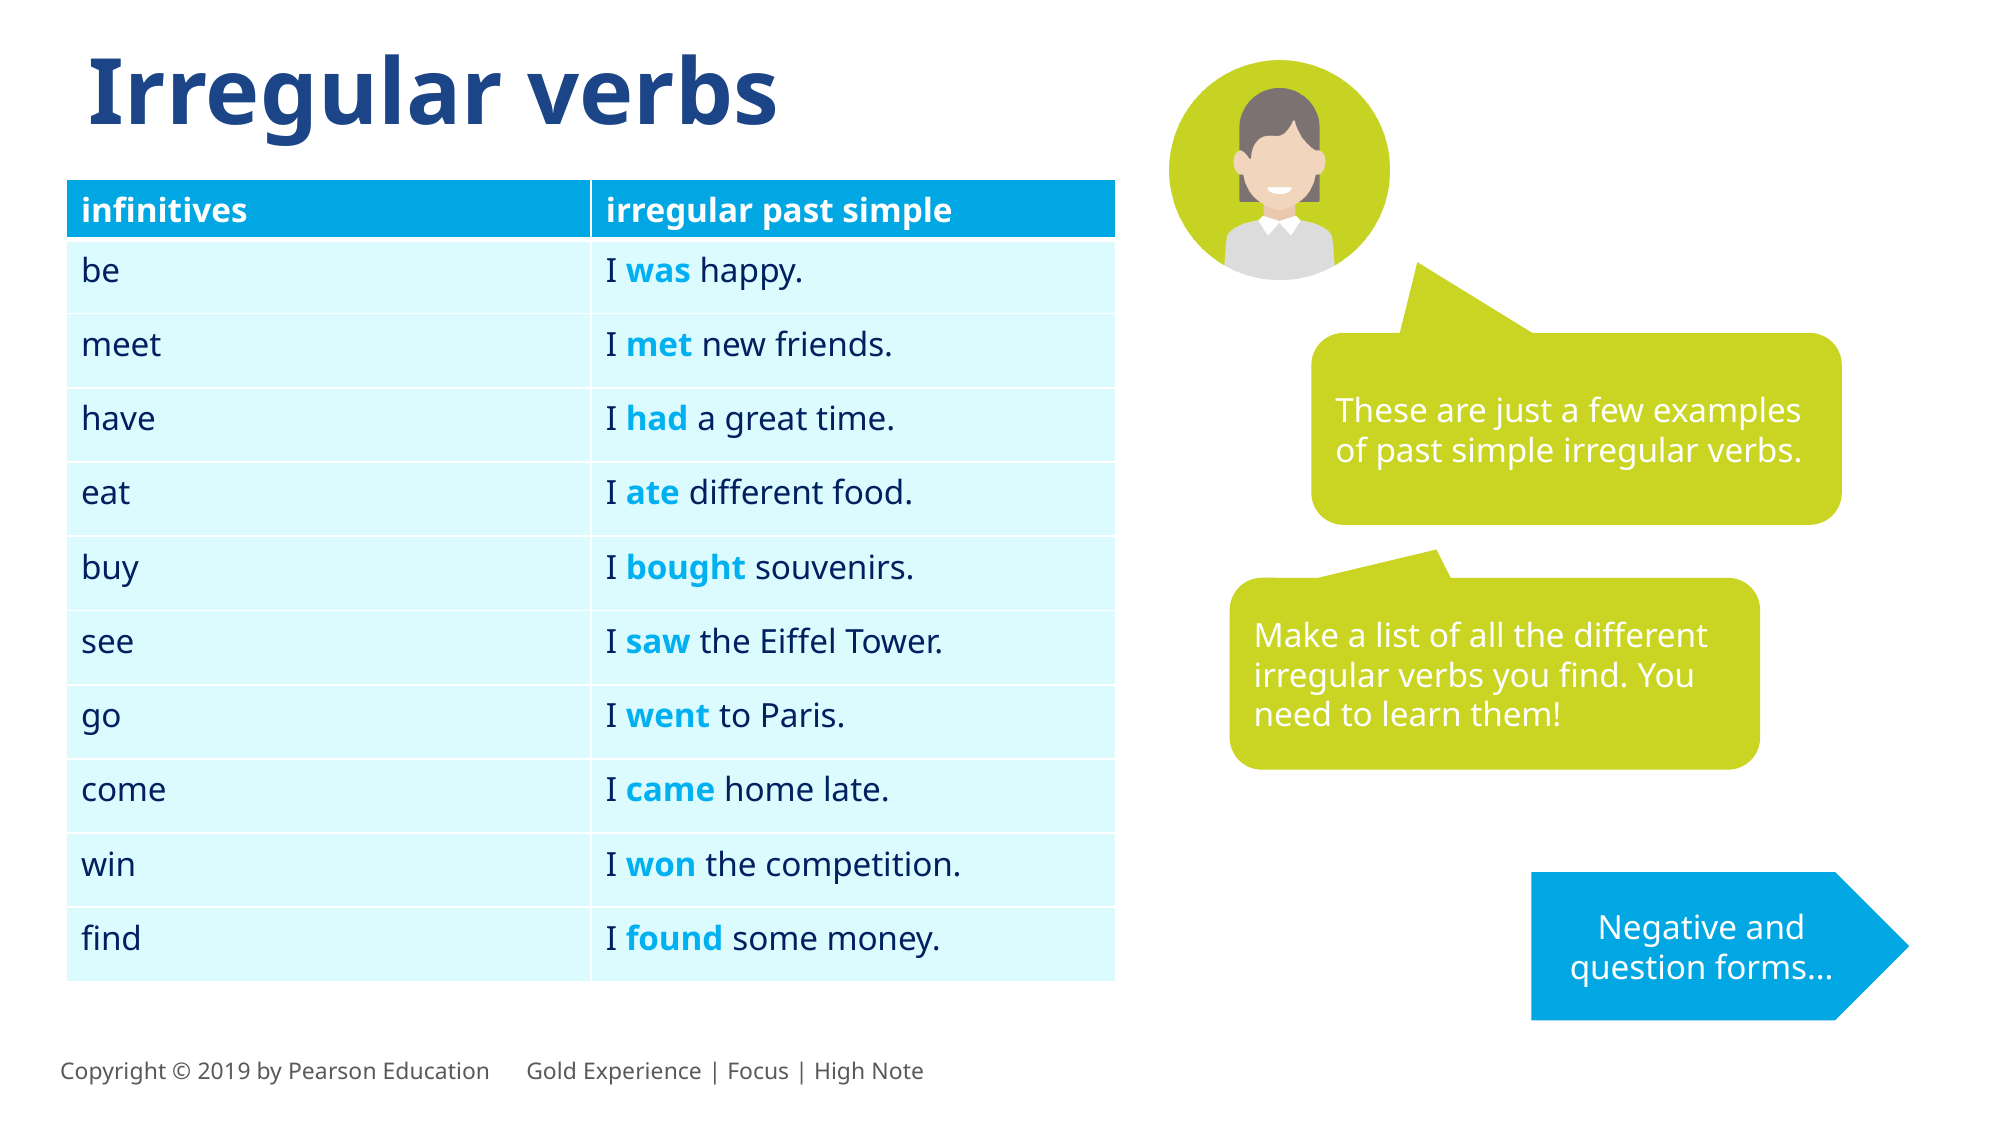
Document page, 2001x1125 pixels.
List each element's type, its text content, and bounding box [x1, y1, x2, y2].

table_cell I came home late. [592, 760, 1115, 832]
table_cell I found some money. [592, 908, 1115, 981]
table_header infinitives [67, 180, 590, 237]
table_header irregular past simple [592, 180, 1115, 237]
text_box These are just a few examples of past simple irregular verbs. [1309, 260, 1844, 527]
table_cell go [67, 686, 590, 758]
table_cell see [67, 611, 590, 684]
table_cell be [67, 242, 590, 313]
picture [1169, 59, 1390, 281]
table_cell I bought souvenirs. [592, 537, 1115, 610]
text_box Negative and question forms… [1529, 869, 1912, 1023]
table_cell have [67, 389, 590, 461]
table_cell I won the competition. [592, 834, 1115, 906]
table_cell I was happy. [592, 242, 1115, 313]
table_cell I went to Paris. [592, 686, 1115, 758]
table_cell I saw the Eiffel Tower. [592, 611, 1115, 684]
table_cell I had a great time. [592, 389, 1115, 461]
title Irregular verbs [73, 37, 1827, 253]
table_cell I ate different food. [592, 463, 1115, 535]
table_cell buy [67, 537, 590, 610]
footer Copyright © 2019 by Pearson Education Gold Experience | Focus | High Note [45, 1040, 1084, 1101]
table_cell meet [67, 314, 590, 387]
table_cell find [67, 908, 590, 981]
table_cell come [67, 760, 590, 832]
table_cell win [67, 834, 590, 906]
table_cell eat [67, 463, 590, 535]
text_box Make a list of all the different irregular verbs you find. You need to learn them! [1227, 547, 1763, 772]
table_cell I met new friends. [592, 314, 1115, 387]
